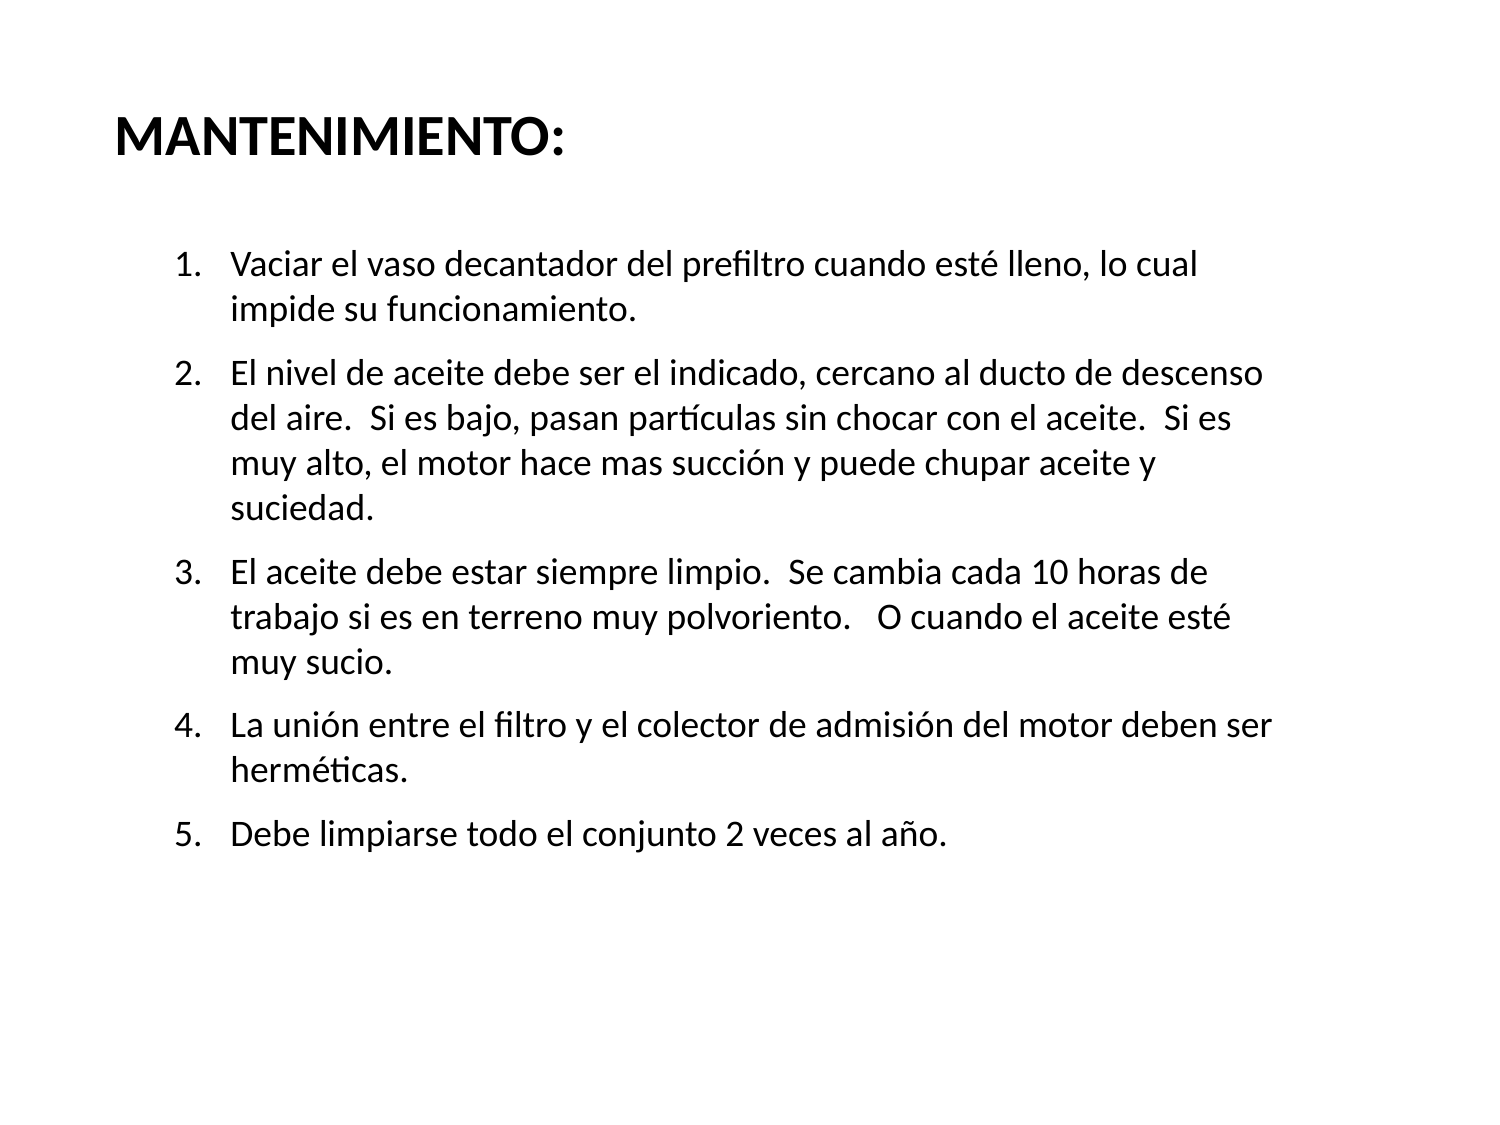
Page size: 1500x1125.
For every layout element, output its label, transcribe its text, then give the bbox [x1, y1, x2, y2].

text_box Vaciar el vaso decantador del prefiltro cuando esté lleno, lo cual impide su funcionamiento. El nivel de aceite debe ser el indicado, cercano al ducto de descenso del aire. Si es bajo, pasan partículas sin chocar con el aceite. Si es muy alto, el motor hace mas succión y puede chupar aceite y suciedad. El aceite debe estar siempre limpio. Se cambia cada 10 horas de trabajo si es en terreno muy polvoriento. O cuando el aceite esté muy sucio. La unión entre el filtro y el colector de admisión del motor deben ser herméticas. Debe limpiarse todo el conjunto 2 veces al año. [159, 231, 1294, 862]
text_box MANTENIMIENTO: [100, 90, 786, 175]
